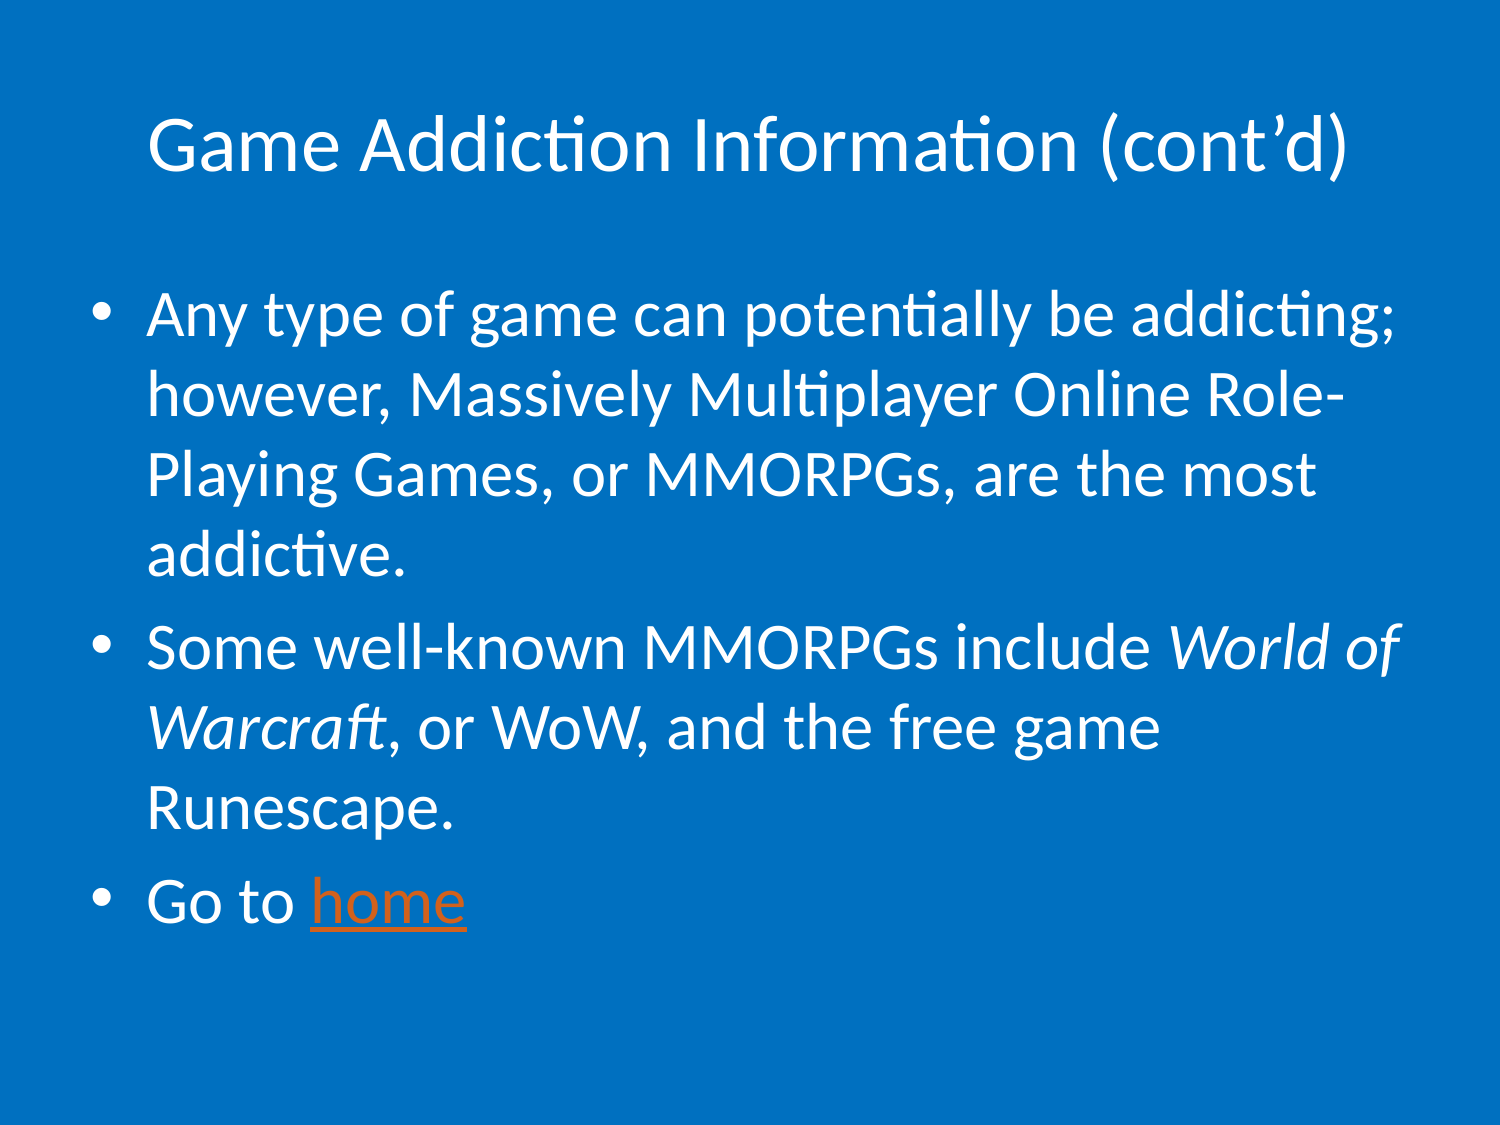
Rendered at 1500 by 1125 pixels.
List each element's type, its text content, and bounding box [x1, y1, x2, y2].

list Any type of game can potentially be addicting; however, Massively Multiplayer Online Role-Playing Games, or MMORPGs, are the most addictive. Some well-known MMORPGs include World of Warcraft, or WoW, and the free game Runescape. Go to home [75, 262, 1425, 1005]
title Game Addiction Information (cont’d) [75, 45, 1425, 233]
